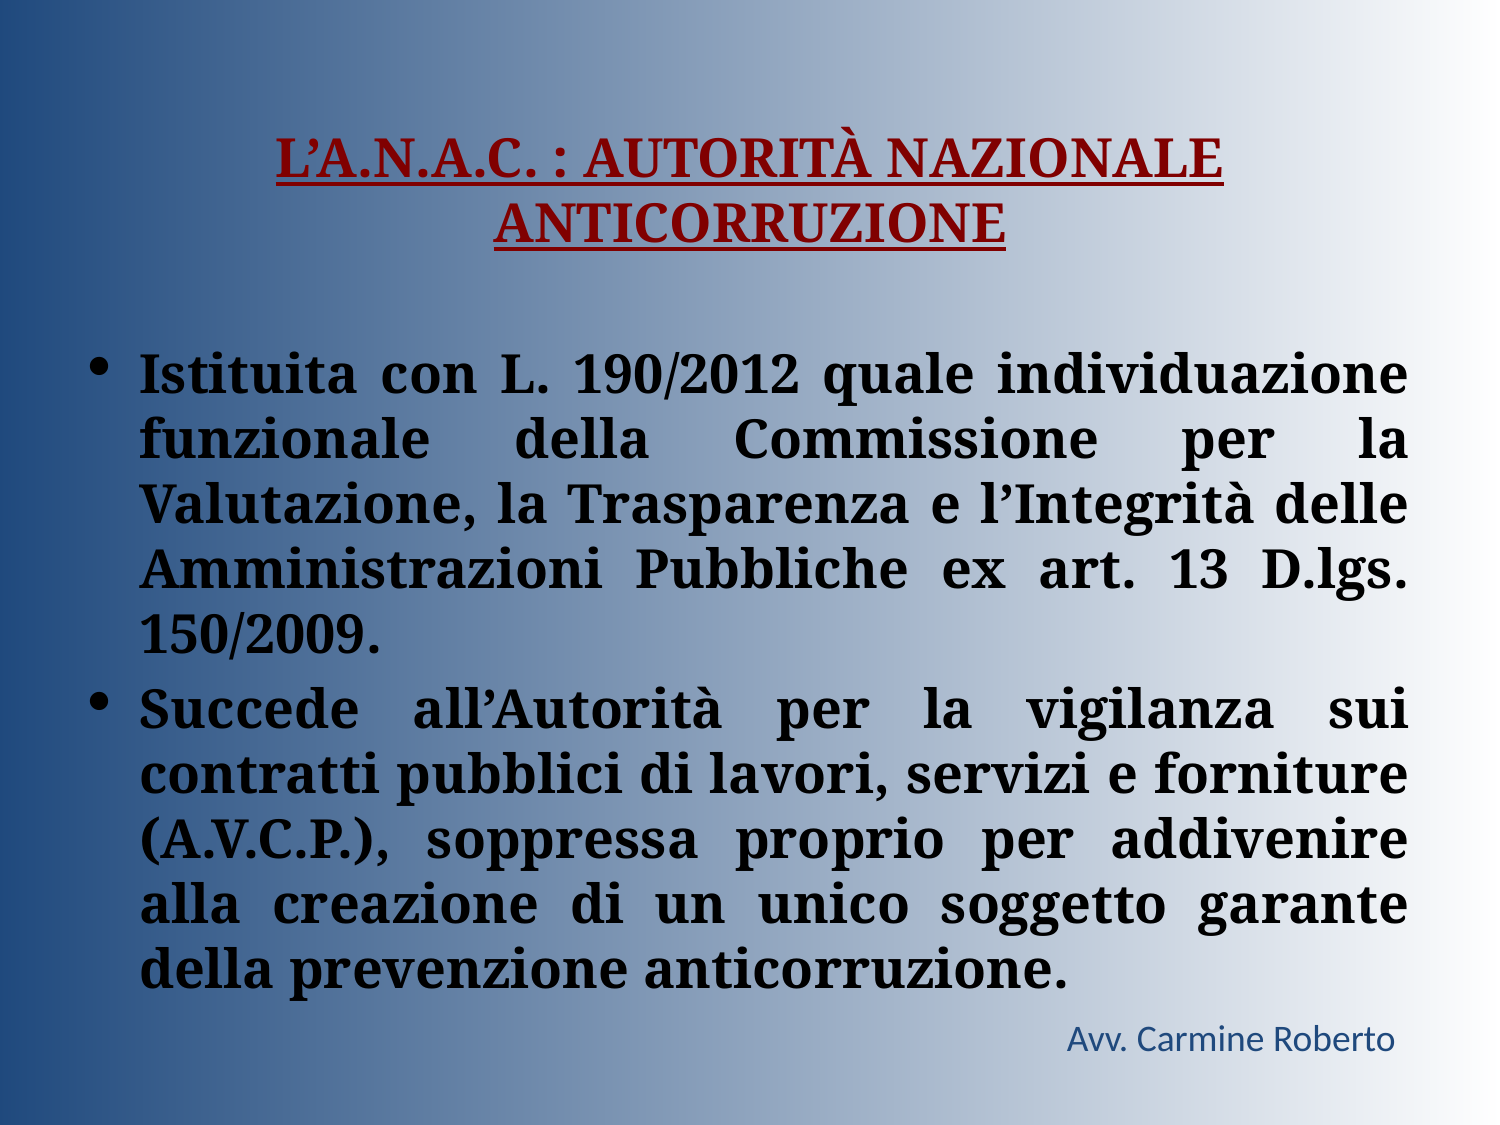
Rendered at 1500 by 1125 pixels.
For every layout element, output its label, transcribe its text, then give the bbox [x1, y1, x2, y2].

list L’A.N.A.C. : AUTORITÀ NAZIONALE ANTICORRUZIONE Istituita con L. 190/2012 quale individuazione funzionale della Commissione per la Valutazione, la Trasparenza e l’Integrità delle Amministrazioni Pubbliche ex art. 13 D.lgs. 150/2009. Succede all’Autorità per la vigilanza sui contratti pubblici di lavori, servizi e forniture (A.V.C.P.), soppressa proprio per addivenire alla creazione di un unico soggetto garante della prevenzione anticorruzione. [75, 61, 1425, 1049]
text_box Avv. Carmine Roberto [1052, 1007, 1425, 1067]
